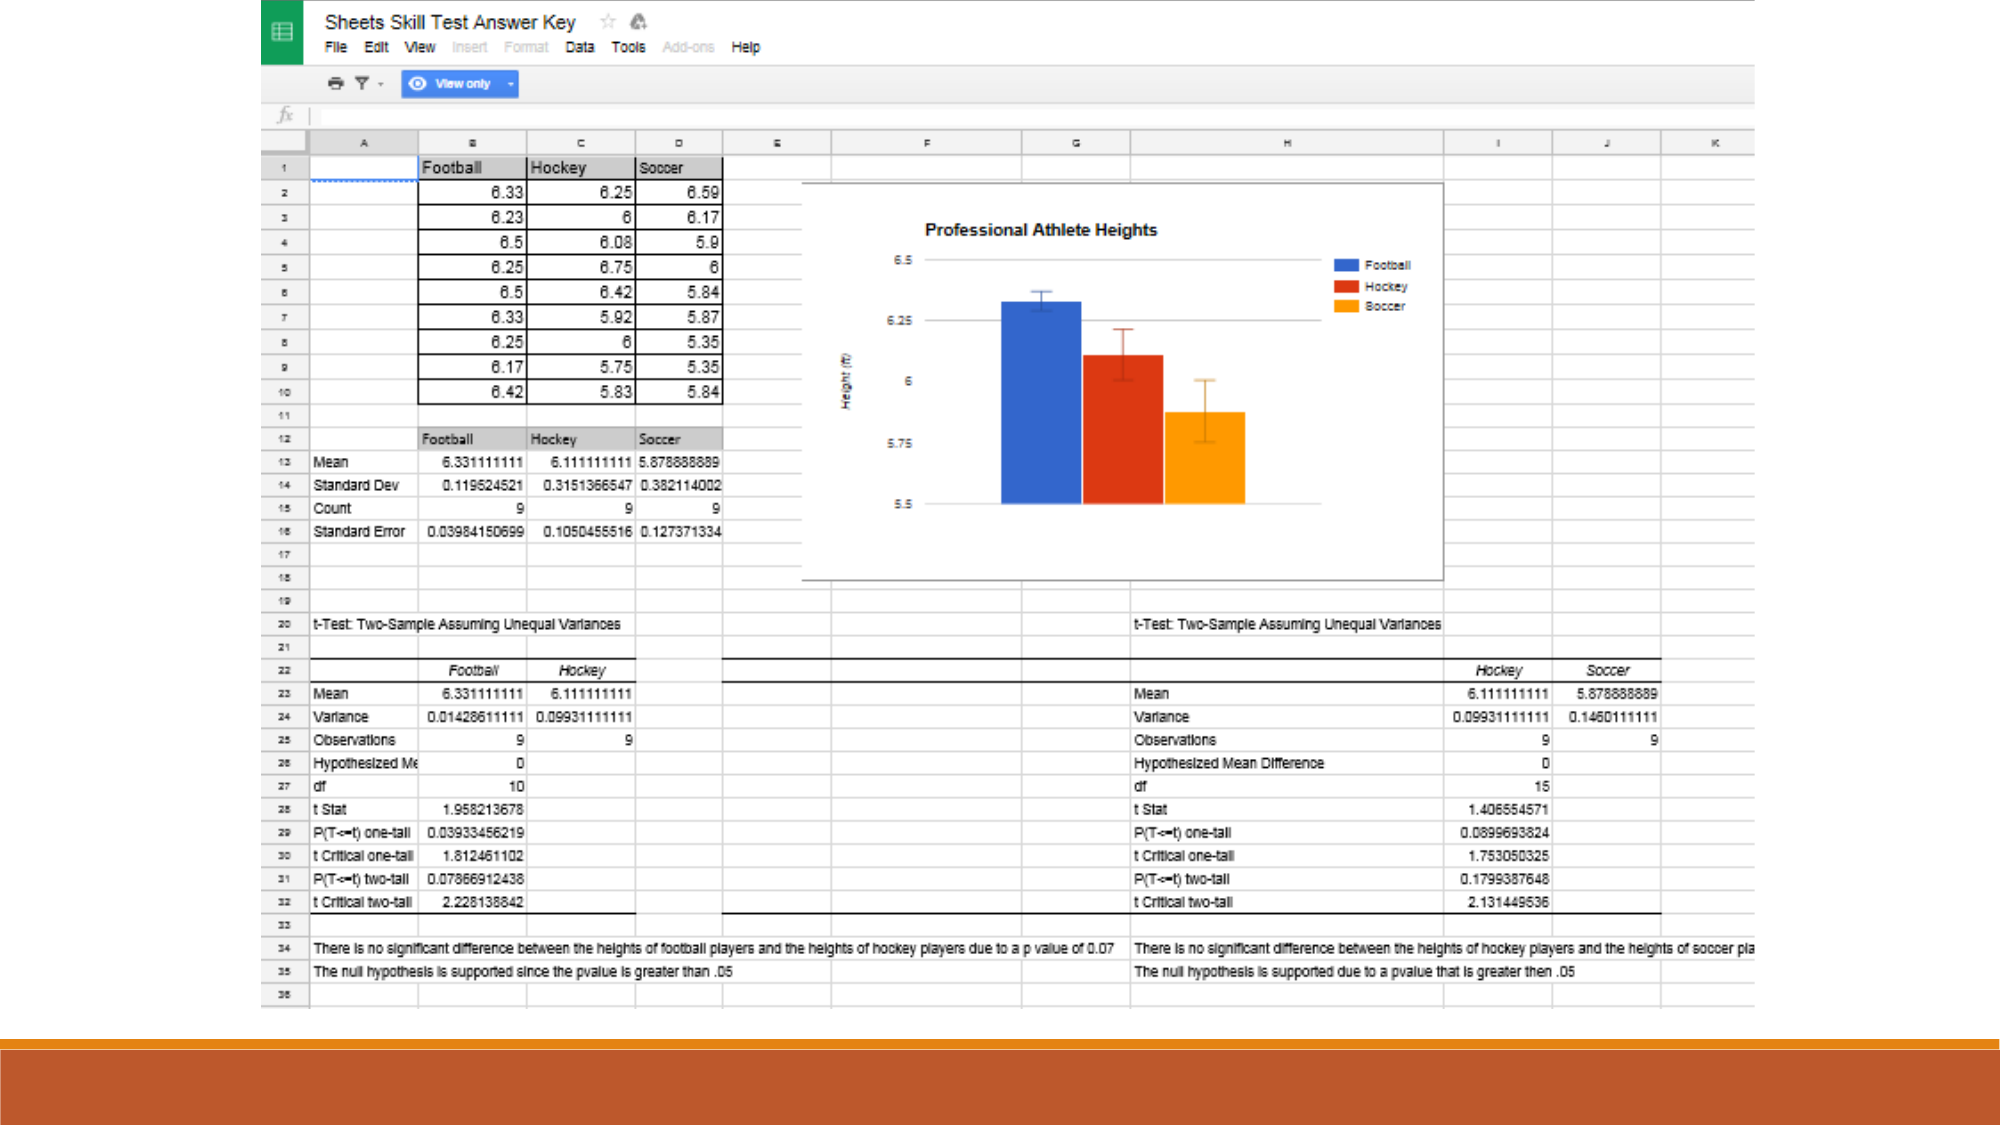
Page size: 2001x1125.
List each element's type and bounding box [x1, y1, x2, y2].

picture [260, 0, 1756, 1009]
